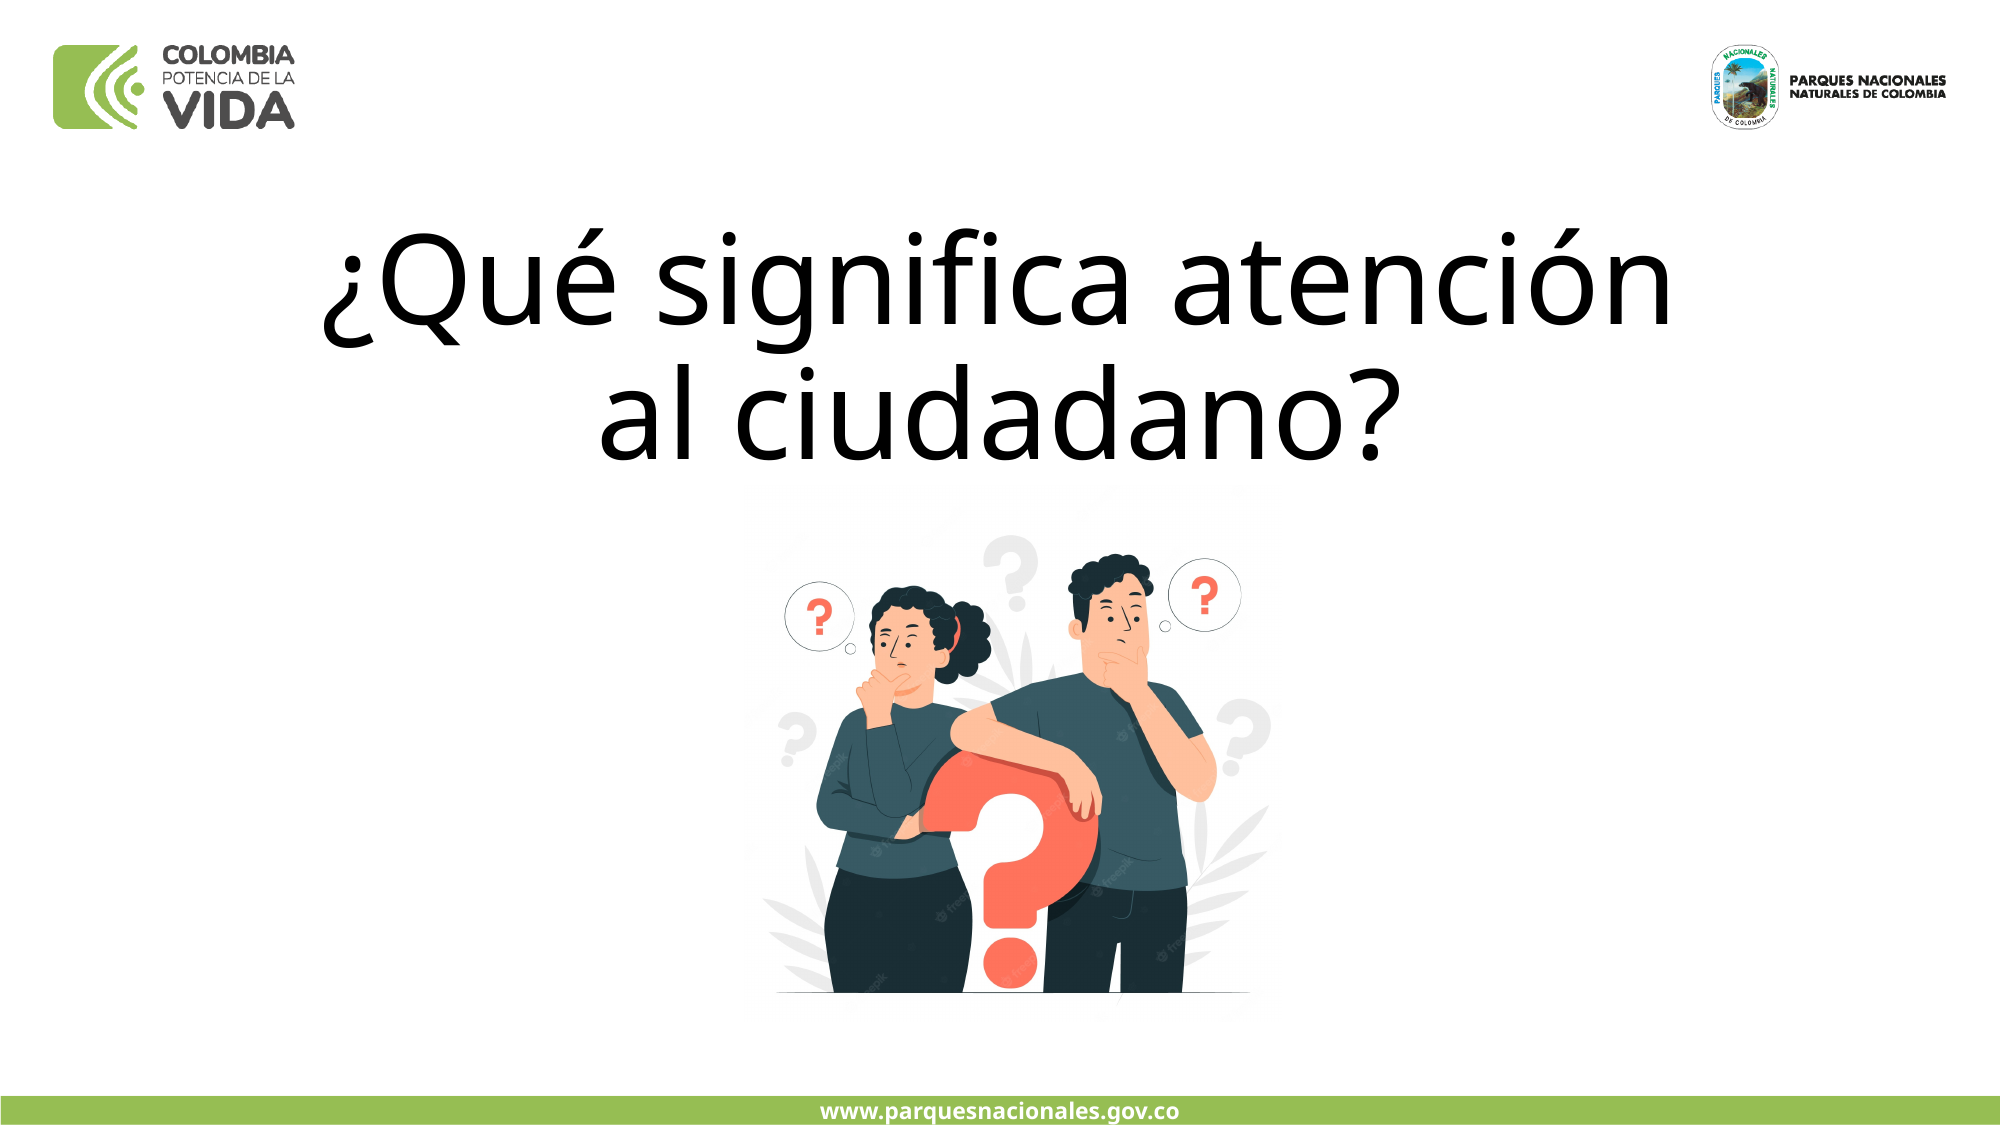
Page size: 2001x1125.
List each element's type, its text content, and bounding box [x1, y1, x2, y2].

picture [927, 1109, 932, 1117]
picture [0, 0, 2000, 1125]
picture [1111, 1109, 1116, 1117]
title ¿Qué significa atención al ciudadano? [249, 102, 1750, 495]
